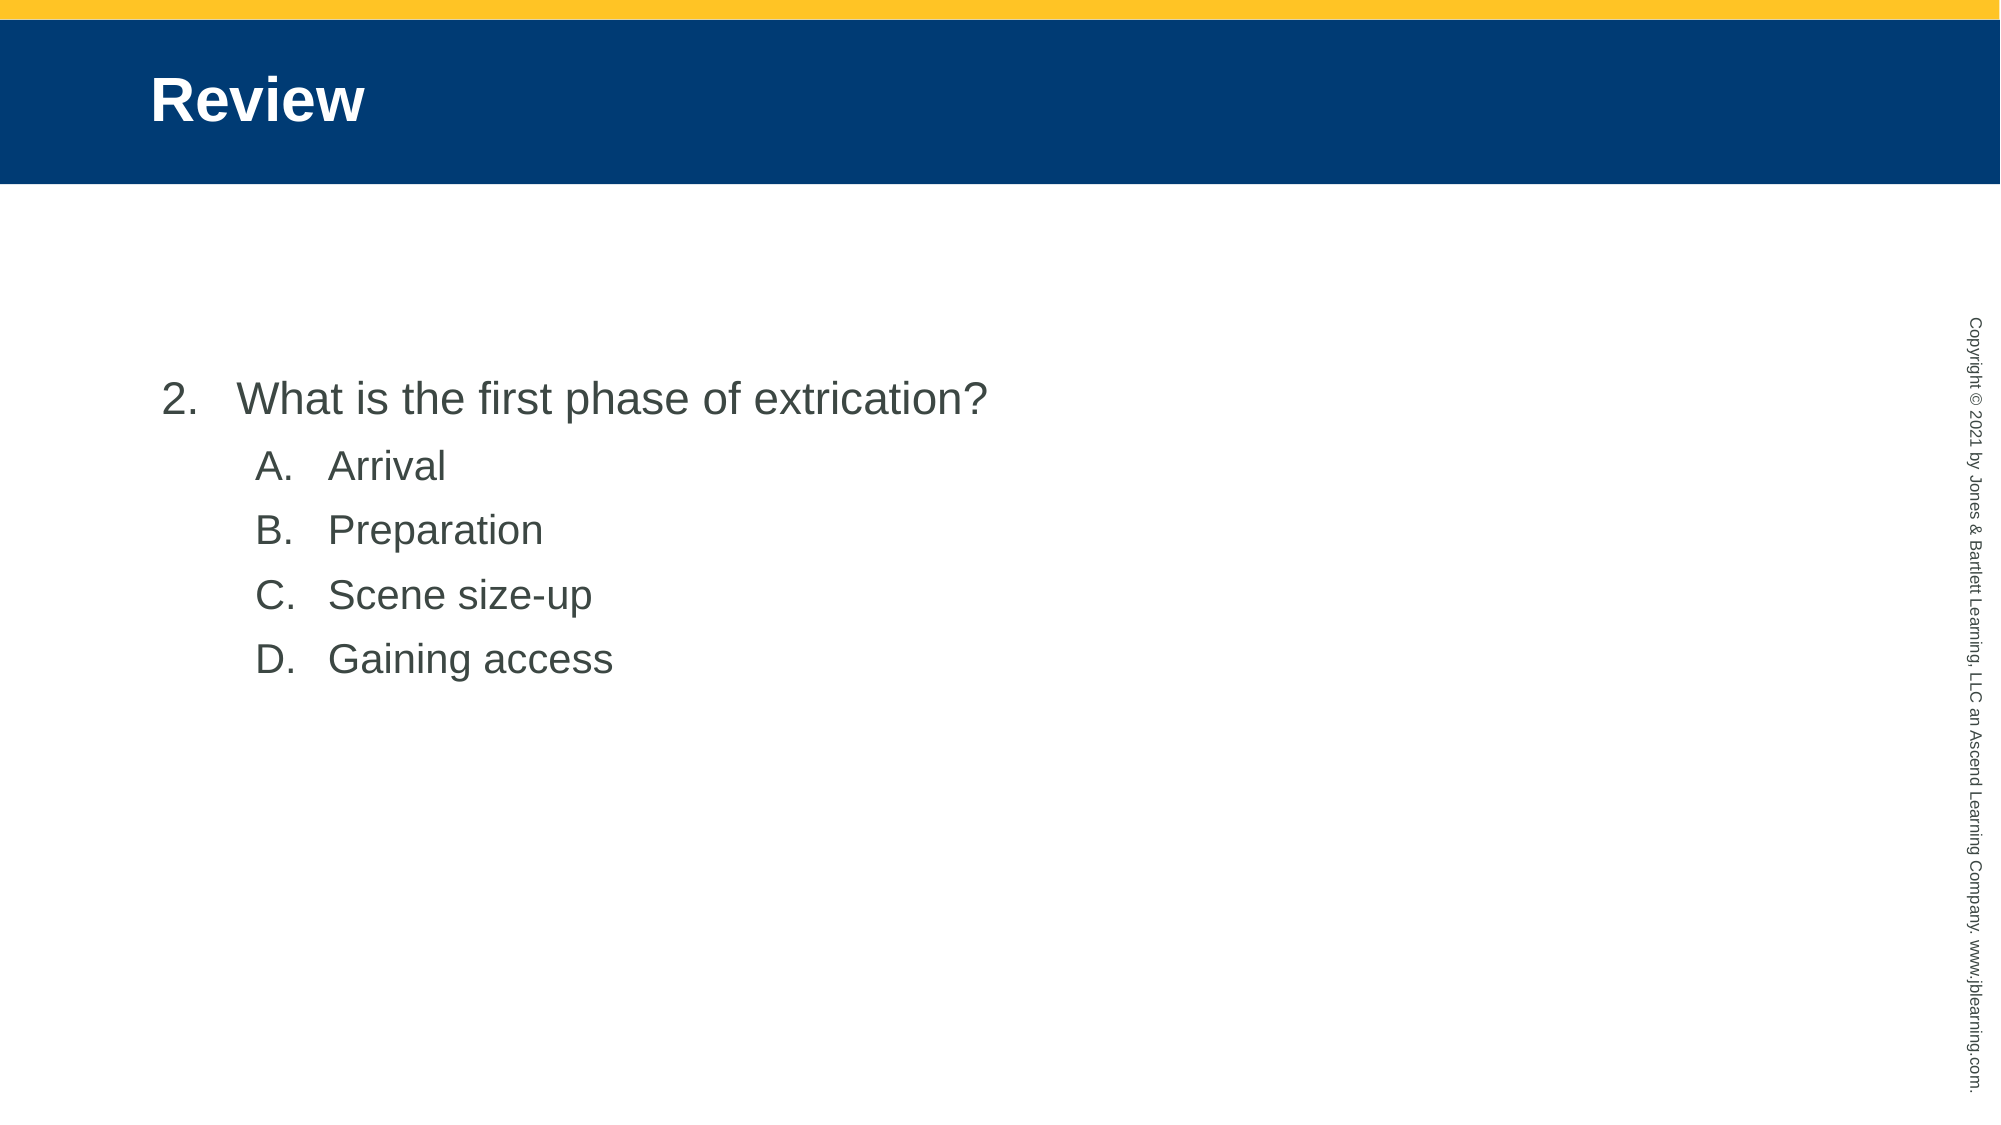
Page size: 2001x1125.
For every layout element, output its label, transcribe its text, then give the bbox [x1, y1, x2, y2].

list What is the first phase of extrication? Arrival Preparation Scene size-up Gaining access [146, 361, 1859, 1016]
title Review [0, 19, 2000, 185]
